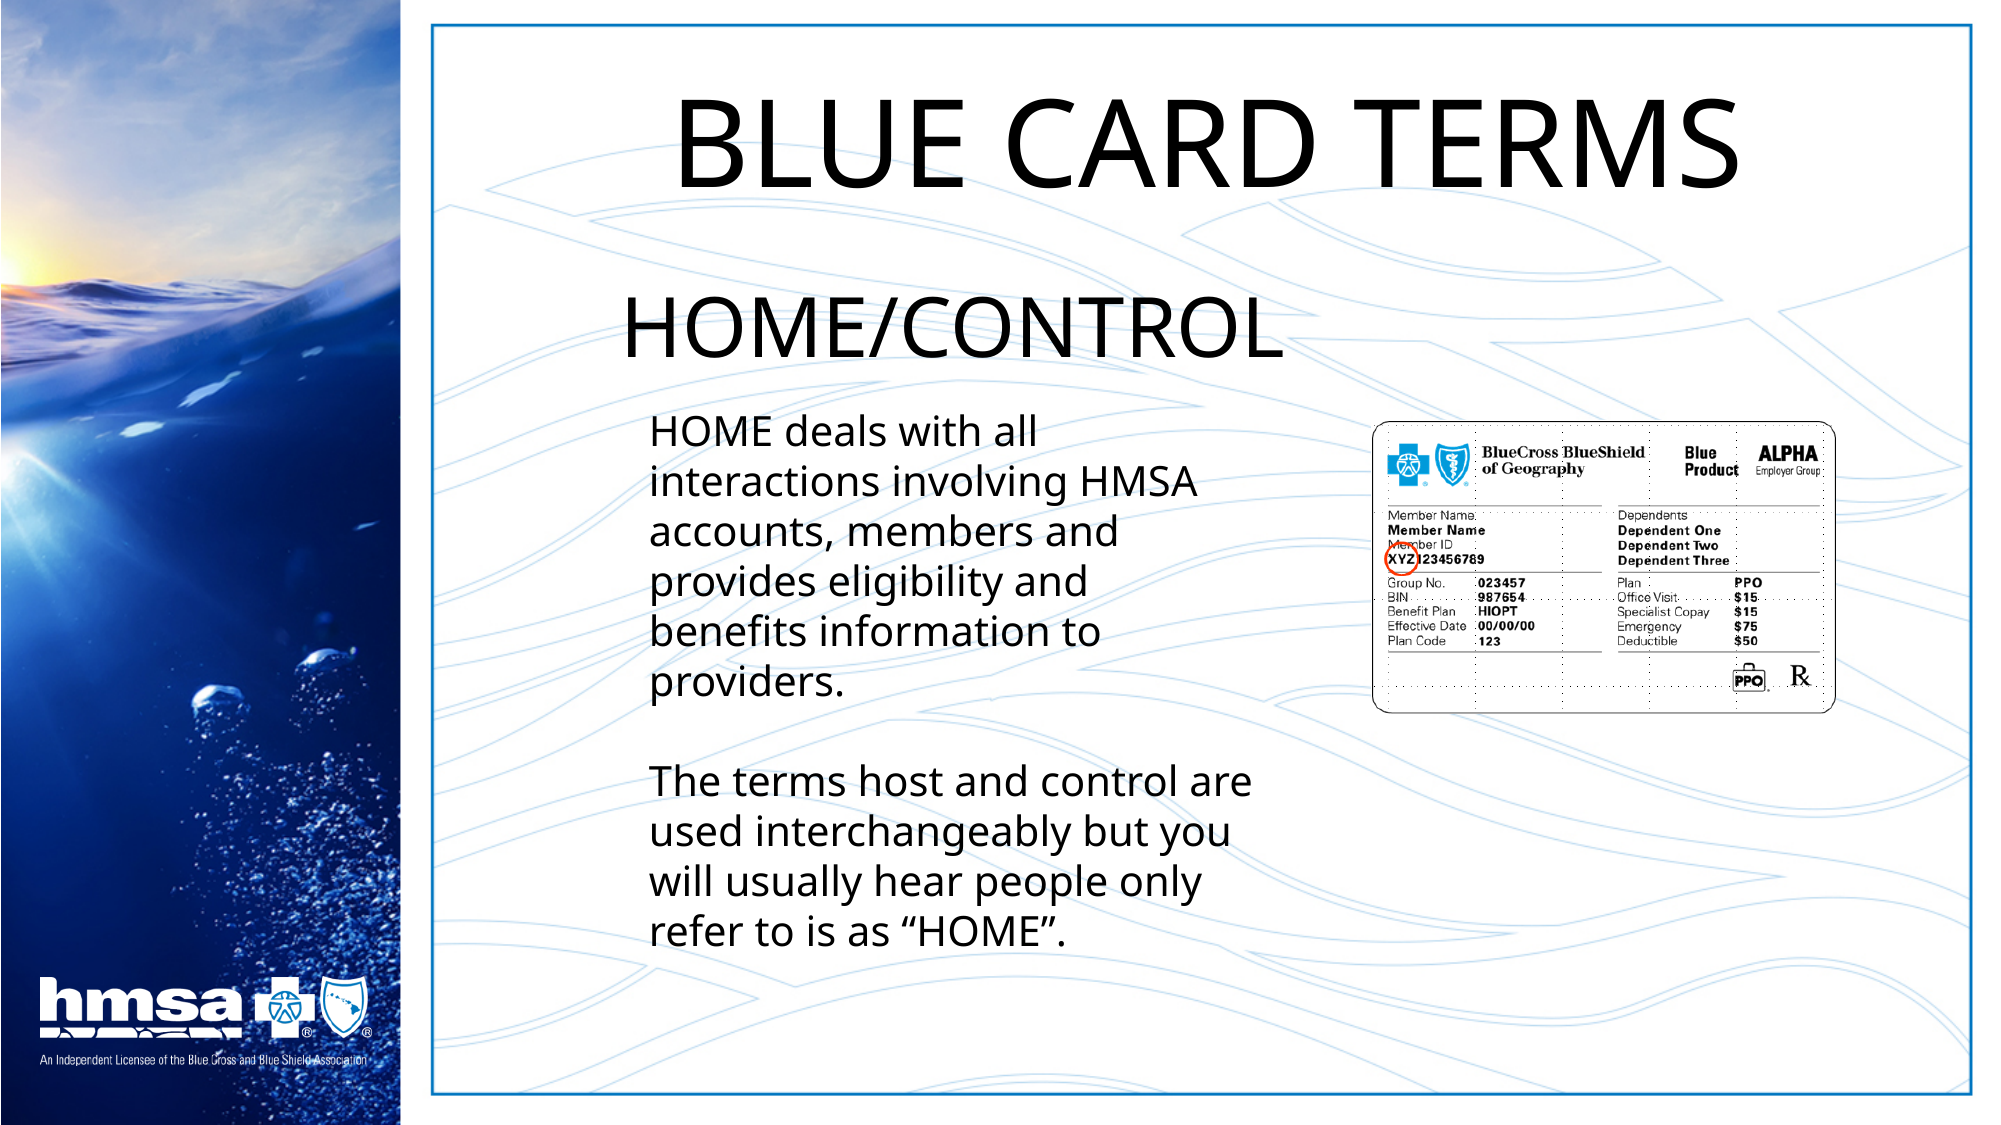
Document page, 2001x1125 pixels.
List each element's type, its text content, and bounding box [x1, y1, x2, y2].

list HOME/CONTROL [559, 266, 1347, 480]
text_box HOME deals with all interactions involving HMSA accounts, members and provides eligibility and benefits information to providers. The terms host and control are used interchangeably but you will usually hear people only refer to is as “HOME”. [634, 397, 1272, 1013]
title BLUE CARD TERMS [476, 45, 1939, 233]
picture [1, 0, 1999, 1125]
